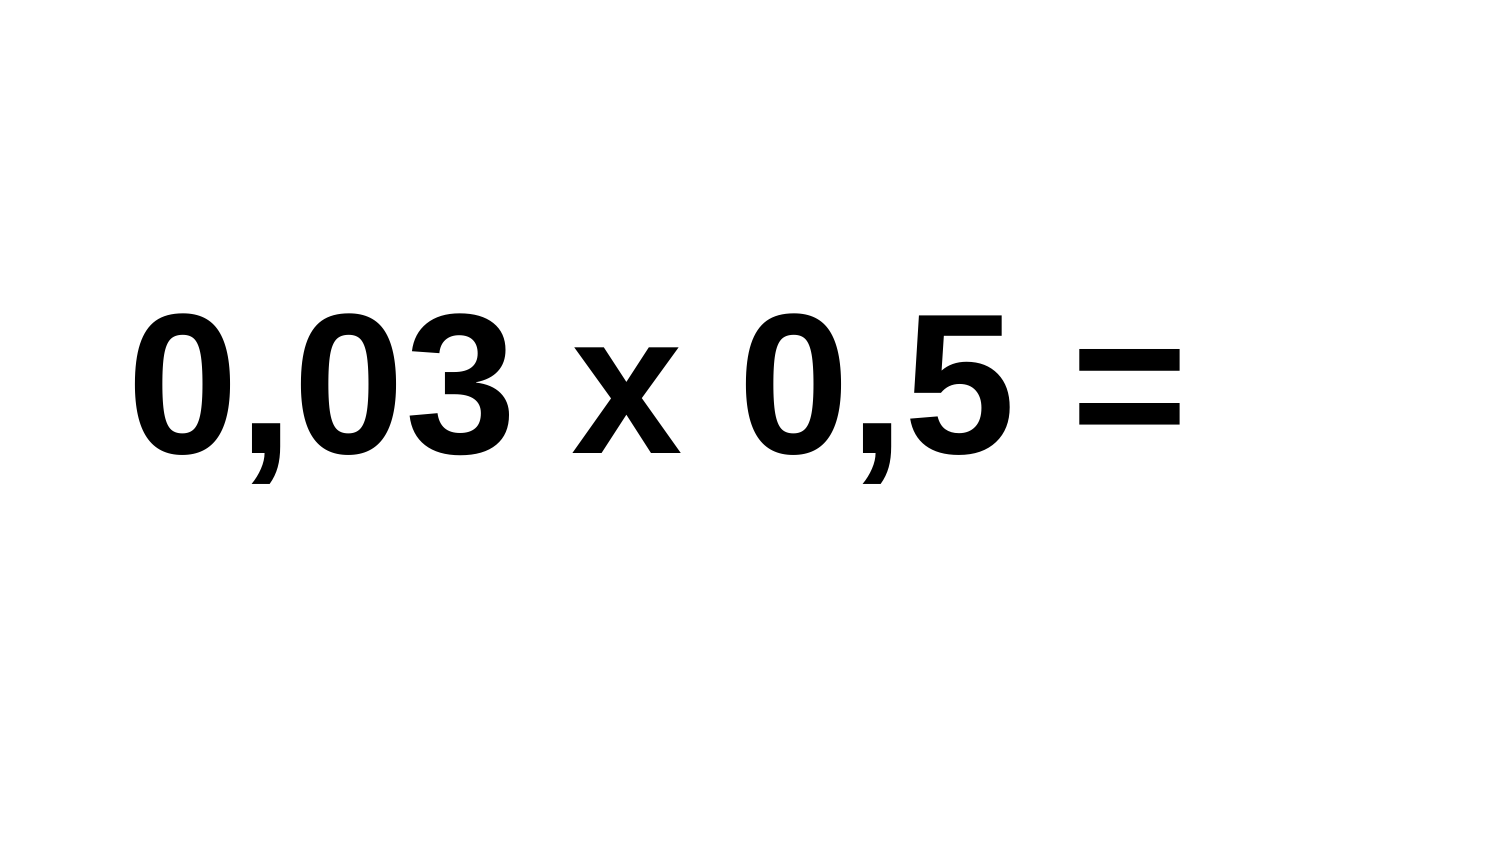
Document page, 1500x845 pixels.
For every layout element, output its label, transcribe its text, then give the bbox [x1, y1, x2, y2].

text_box 0,03 x 0,5 = [112, 317, 1388, 509]
